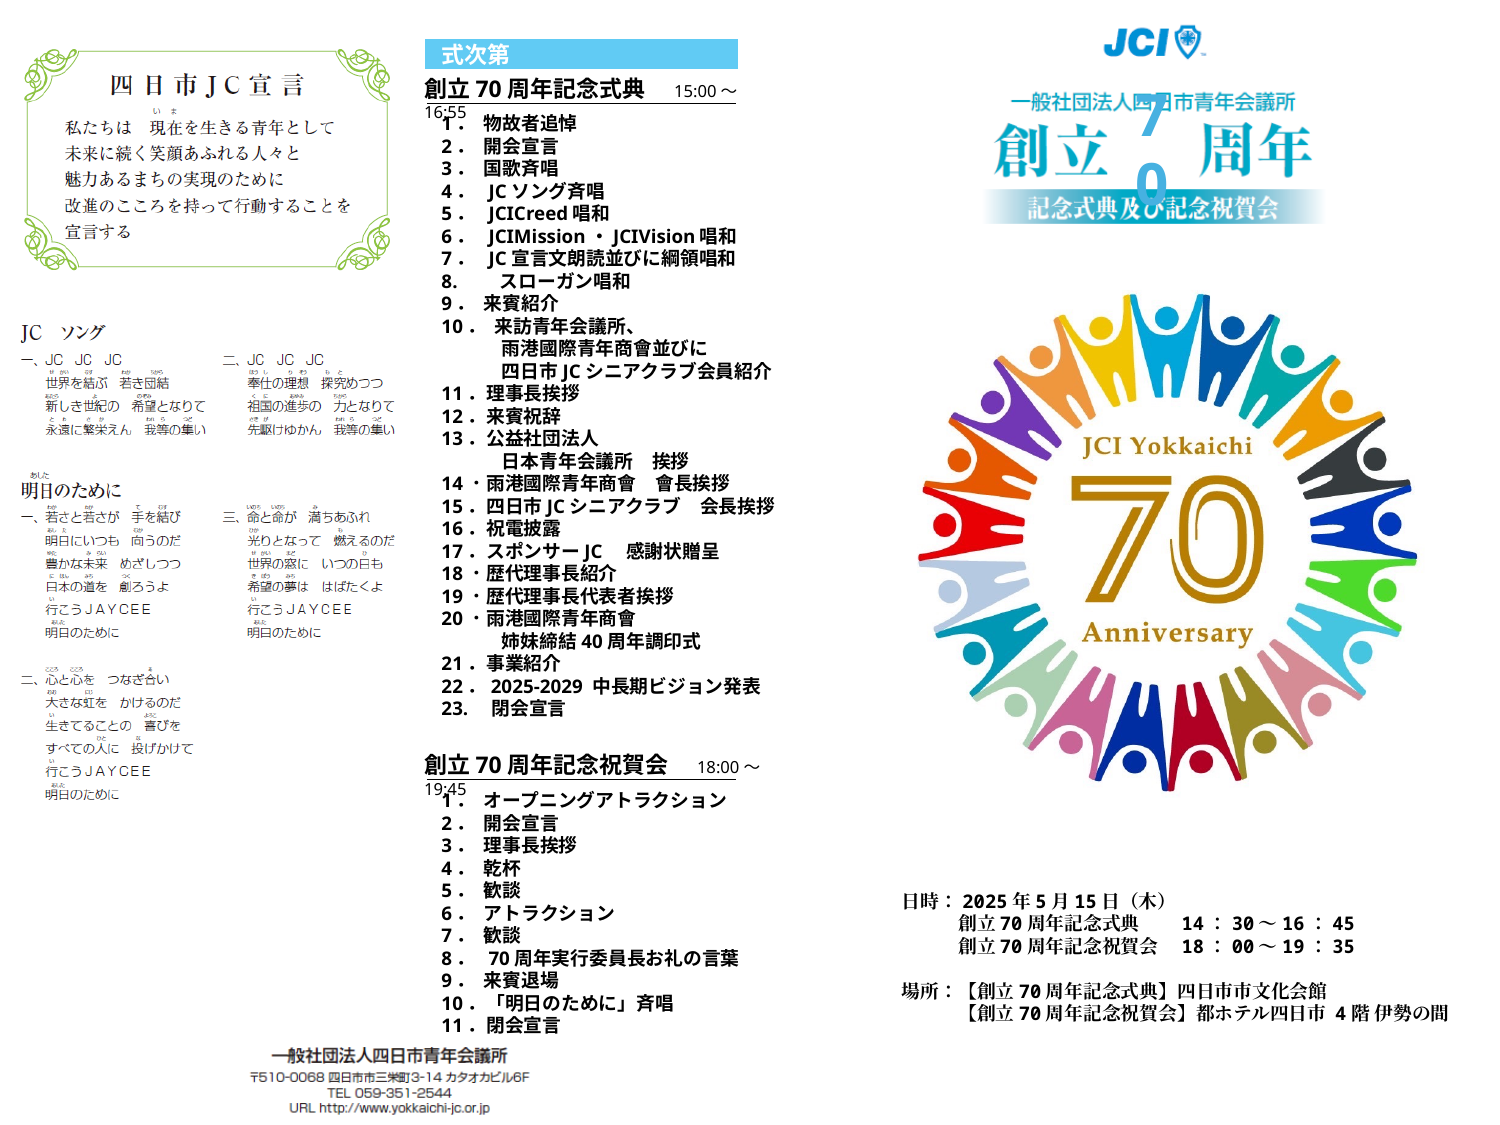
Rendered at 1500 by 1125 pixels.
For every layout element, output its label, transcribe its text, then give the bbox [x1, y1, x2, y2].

picture [955, 14, 1350, 249]
text_box 1． オープニングアトラクション 2． 開会宣言 3． 理事長挨拶 4． 乾杯 5． 歓談 6． アトラクション 7． 歓談 8． 70周年実行委員長お礼の言葉 9． 来賓退場 10．「明日のために」斉唱 11．閉会宣言 [426, 781, 798, 1044]
picture [0, 34, 413, 814]
text_box 式次第 [425, 39, 738, 67]
picture [867, 279, 1440, 814]
text_box 創立70周年記念祝賀会 18:00～19:45 [413, 743, 822, 806]
text_box 創立70周年記念式典 15:00～16:55 [413, 67, 798, 130]
text_box 1． 物故者追悼 2． 開会宣言 3． 国歌斉唱 4． JCソング斉唱 5． JCICreed唱和 6． JCIMission・JCIVision唱和 7． JC宣言文朗読並びに綱領唱和 8. スローガン唱和 9． 来賓紹介 10． 来訪青年会議所、 雨港國際青年商會並びに 四日市JCシニアクラブ会員紹介 11．理事長挨拶 12．来賓祝辞 13．公益社団法人 日本青年会議所 挨拶 14．雨港國際青年商會 會長挨拶 15．四日市JCシニアクラブ 会長挨拶 16．祝電披露 17．スポンサーJC 感謝状贈呈 18．歴代理事長紹介 19．歴代理事長代表者挨拶 20．雨港國際青年商會 姉妹締結40周年調印式 21．事業紹介 22．2025-2029 中長期ビジョン発表 23. 閉会宣言 [426, 104, 798, 727]
picture [232, 1045, 539, 1122]
text_box 日時：2025年5月15日（木） 創立70周年記念式典 14：30～16：45 創立70周年記念祝賀会 18：00～19：35 場所：【創立70周年記念式典】四日市市文化会館 【創立70周年記念祝賀会】都ホテル四日市 4階 伊勢の間 [886, 843, 1472, 1071]
